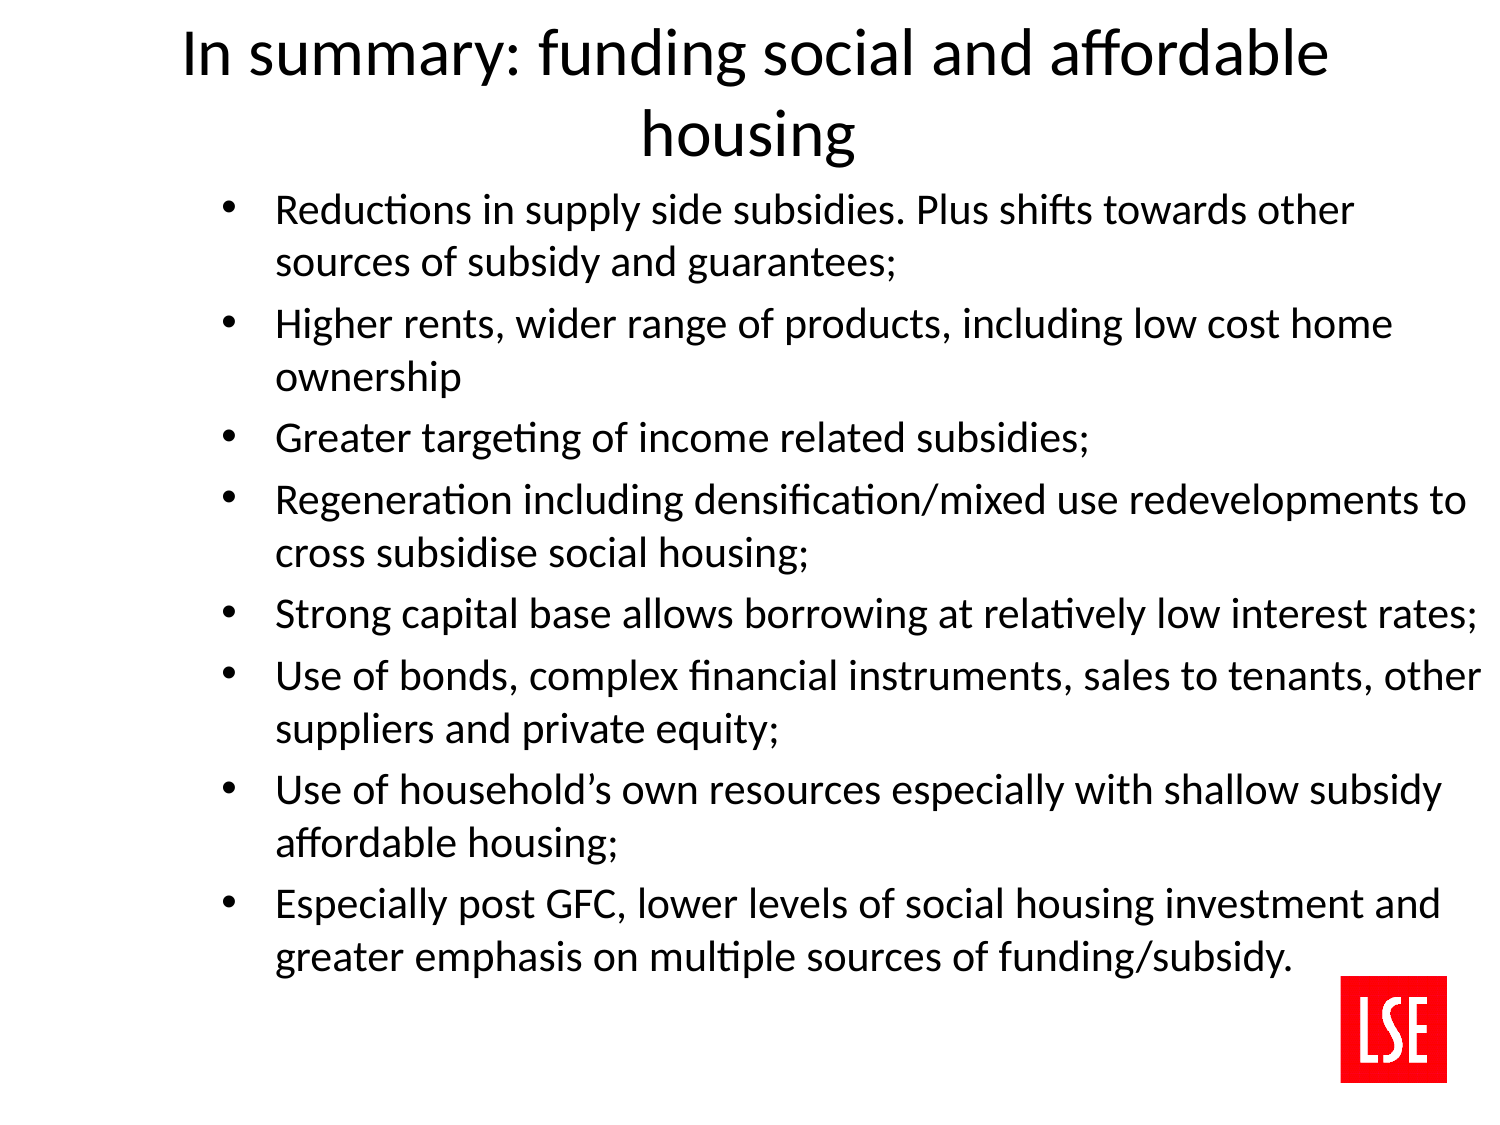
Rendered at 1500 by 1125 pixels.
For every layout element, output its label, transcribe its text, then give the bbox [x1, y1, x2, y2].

title In summary: funding social and affordable housing [118, 0, 1394, 178]
list Reductions in supply side subsidies. Plus shifts towards other sources of subsidy and guarantees; Higher rents, wider range of products, including low cost home ownership Greater targeting of income related subsidies; Regeneration including densification/mixed use redevelopments to cross subsidise social housing; Strong capital base allows borrowing at relatively low interest rates; Use of bonds, complex financial instruments, sales to tenants, other suppliers and private equity; Use of household’s own resources especially with shallow subsidy affordable housing; Especially post GFC, lower levels of social housing investment and greater emphasis on multiple sources of funding/subsidy. [206, 172, 1500, 1000]
picture [1340, 975, 1448, 1083]
